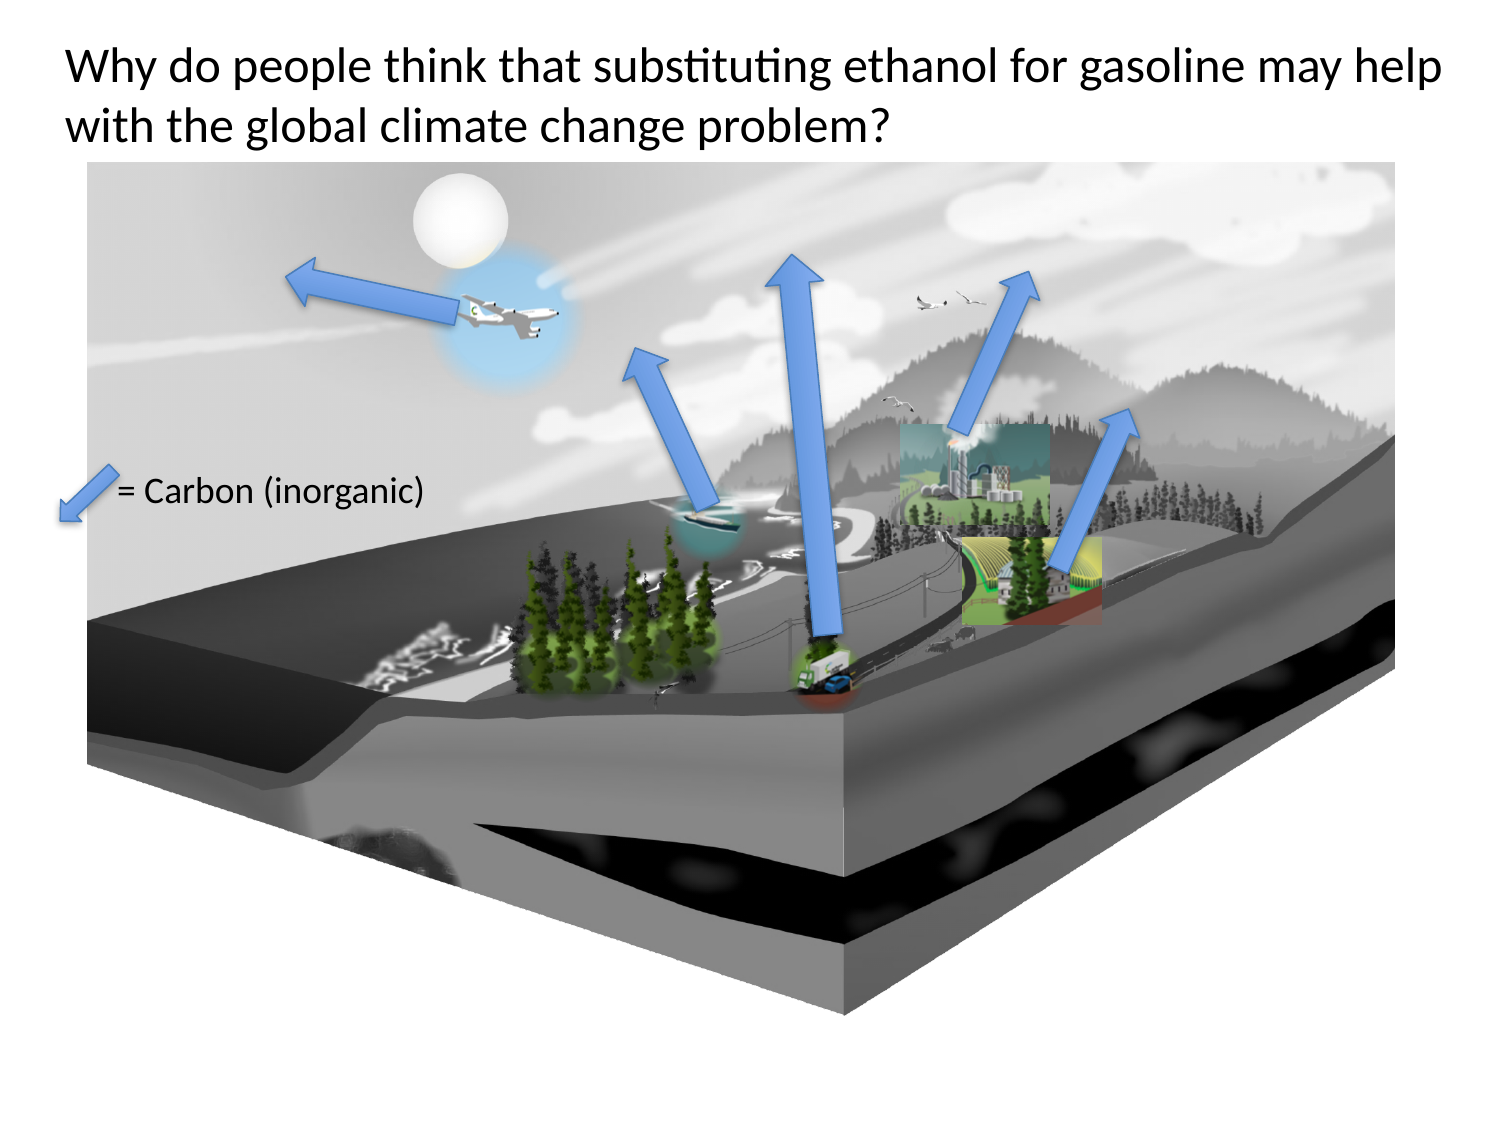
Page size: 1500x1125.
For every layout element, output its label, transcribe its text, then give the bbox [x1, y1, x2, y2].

text_box Why do people think that substituting ethanol for gasoline may help with the global climate change problem? [49, 24, 1463, 160]
picture [87, 162, 1395, 1016]
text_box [49, 458, 443, 520]
